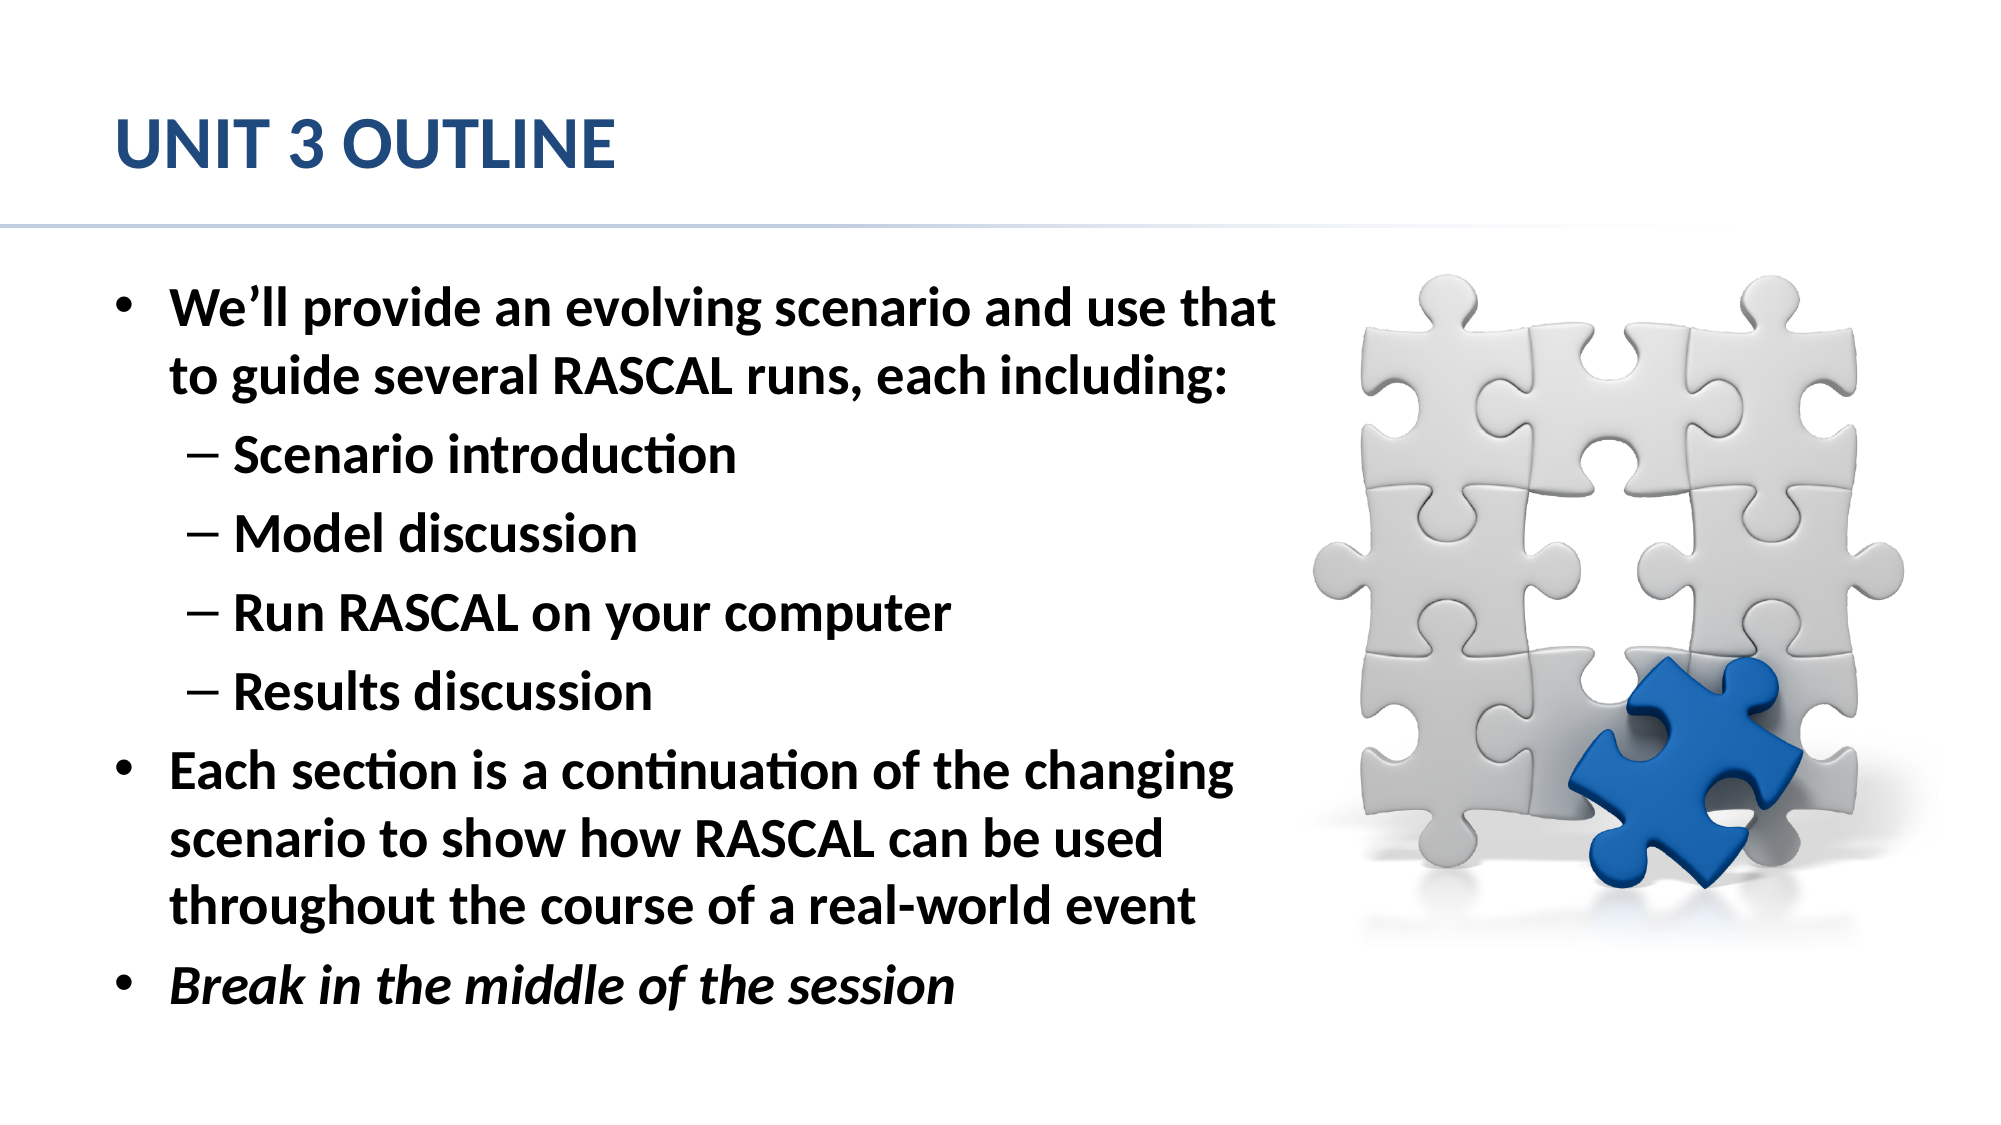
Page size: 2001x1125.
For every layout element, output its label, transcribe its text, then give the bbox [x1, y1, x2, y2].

title Unit 3 Outline [99, 45, 1900, 233]
list We’ll provide an evolving scenario and use that to guide several RASCAL runs, each including: Scenario introduction Model discussion Run RASCAL on your computer Results discussion Each section is a continuation of the changing scenario to show how RASCAL can be used throughout the course of a real-world event Break in the middle of the session [99, 262, 1300, 1075]
picture [1250, 263, 1938, 952]
